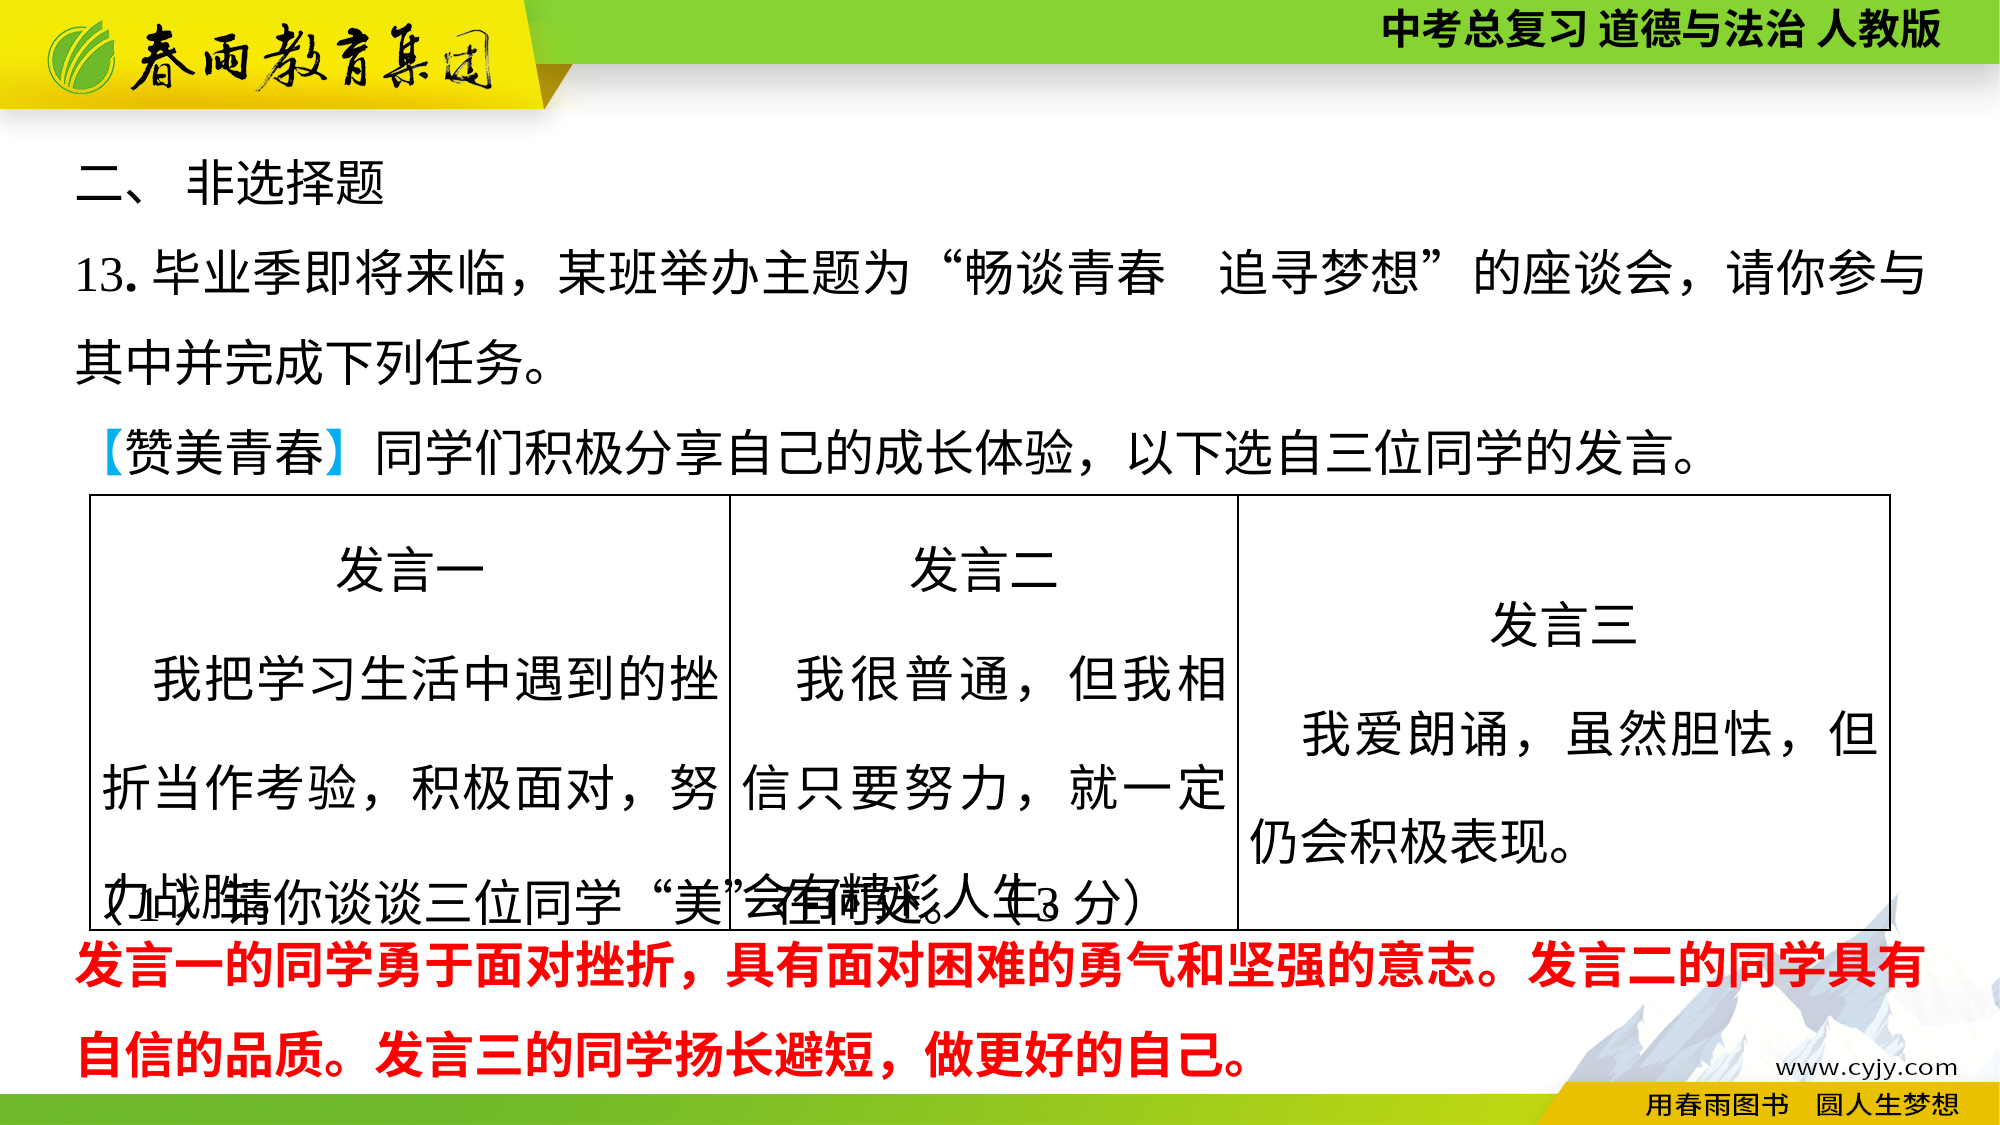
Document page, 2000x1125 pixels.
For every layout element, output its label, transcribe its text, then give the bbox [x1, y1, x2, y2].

list 二、 非选择题 13.毕业季即将来临，某班举办主题为“畅谈青春 追寻梦想”的座谈会，请你参与其中并完成下列任务。 【赞美青春】同学们积极分享自己的成长体验，以下选自三位同学的发言。 （1）请你谈谈三位同学“美”在何处。（3分） [59, 113, 1944, 896]
table_header 发言三 我爱朗诵，虽然胆怯，但仍会积极表现。 [1239, 496, 1889, 896]
picture [0, 0, 2000, 1125]
text_box 发言一的同学勇于面对挫折，具有面对困难的勇气和坚强的意志。发言二的同学具有自信的品质。发言三的同学扬长避短，做更好的自己。 [59, 896, 1944, 1092]
table_header 发言二 我很普通，但我相信只要努力，就一定会有精彩人生。 [731, 496, 1237, 896]
table_header 发言一 我把学习生活中遇到的挫折当作考验，积极面对，努力战胜。 [91, 496, 729, 896]
